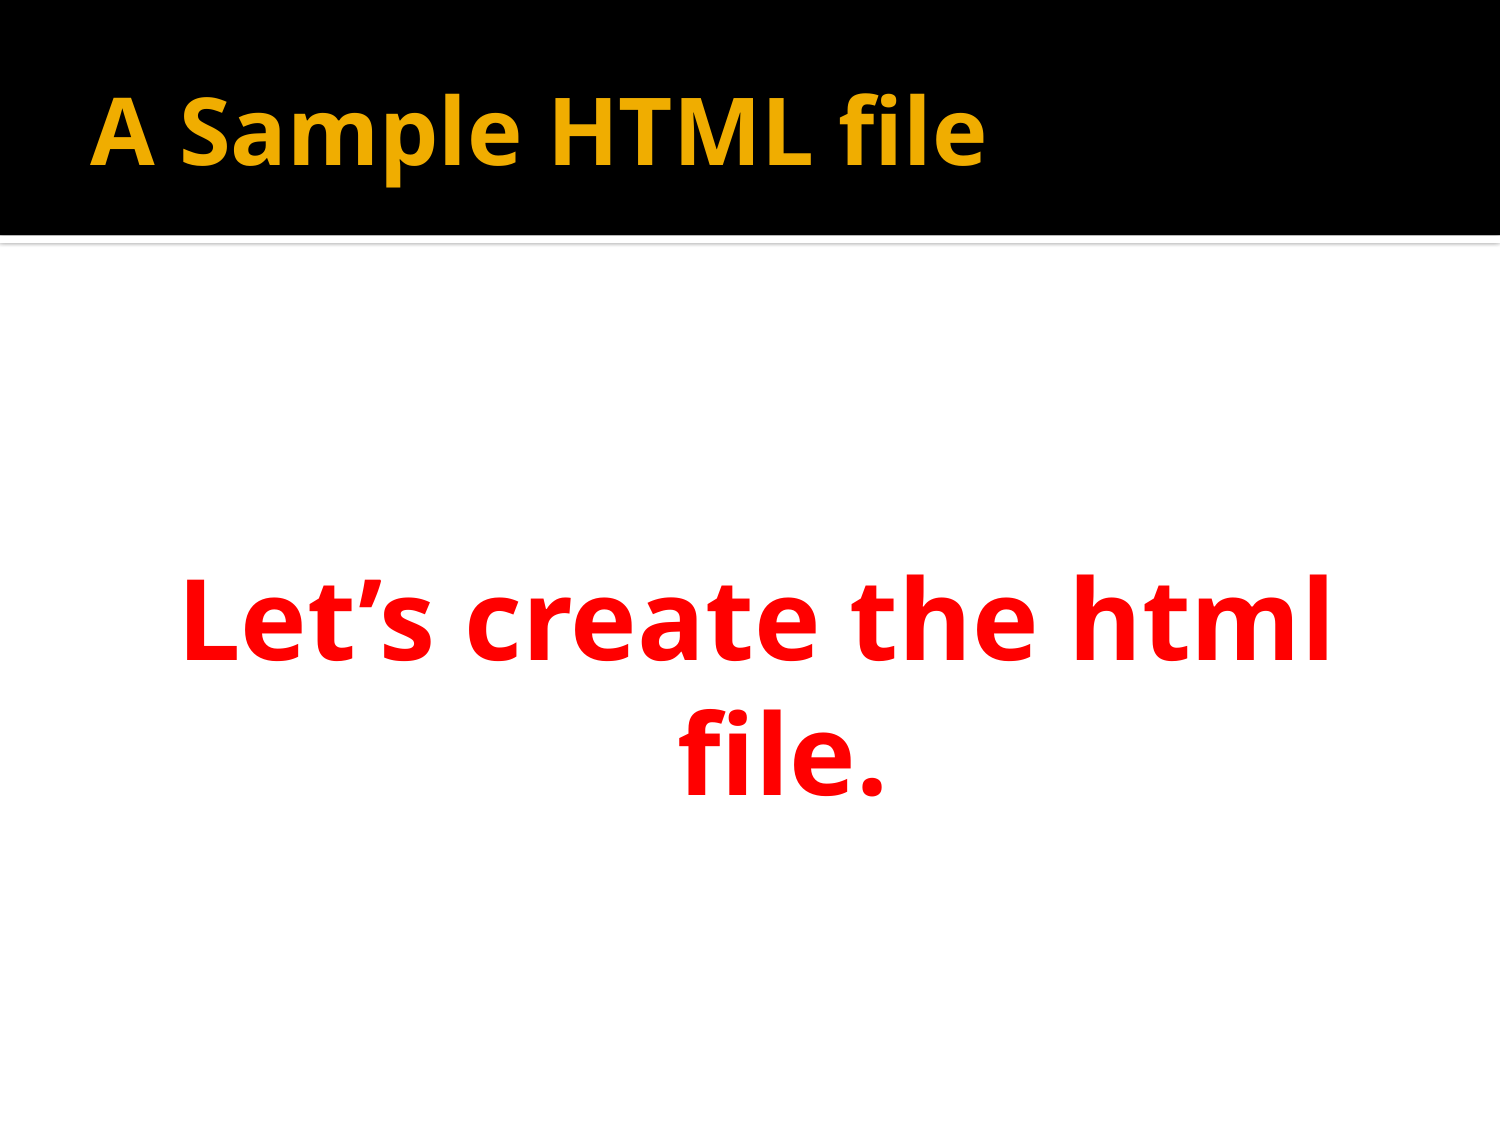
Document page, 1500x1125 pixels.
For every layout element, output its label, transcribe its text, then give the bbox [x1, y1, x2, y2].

title A Sample HTML file [75, 25, 1425, 231]
list Let’s create the html file. [75, 262, 1425, 1088]
